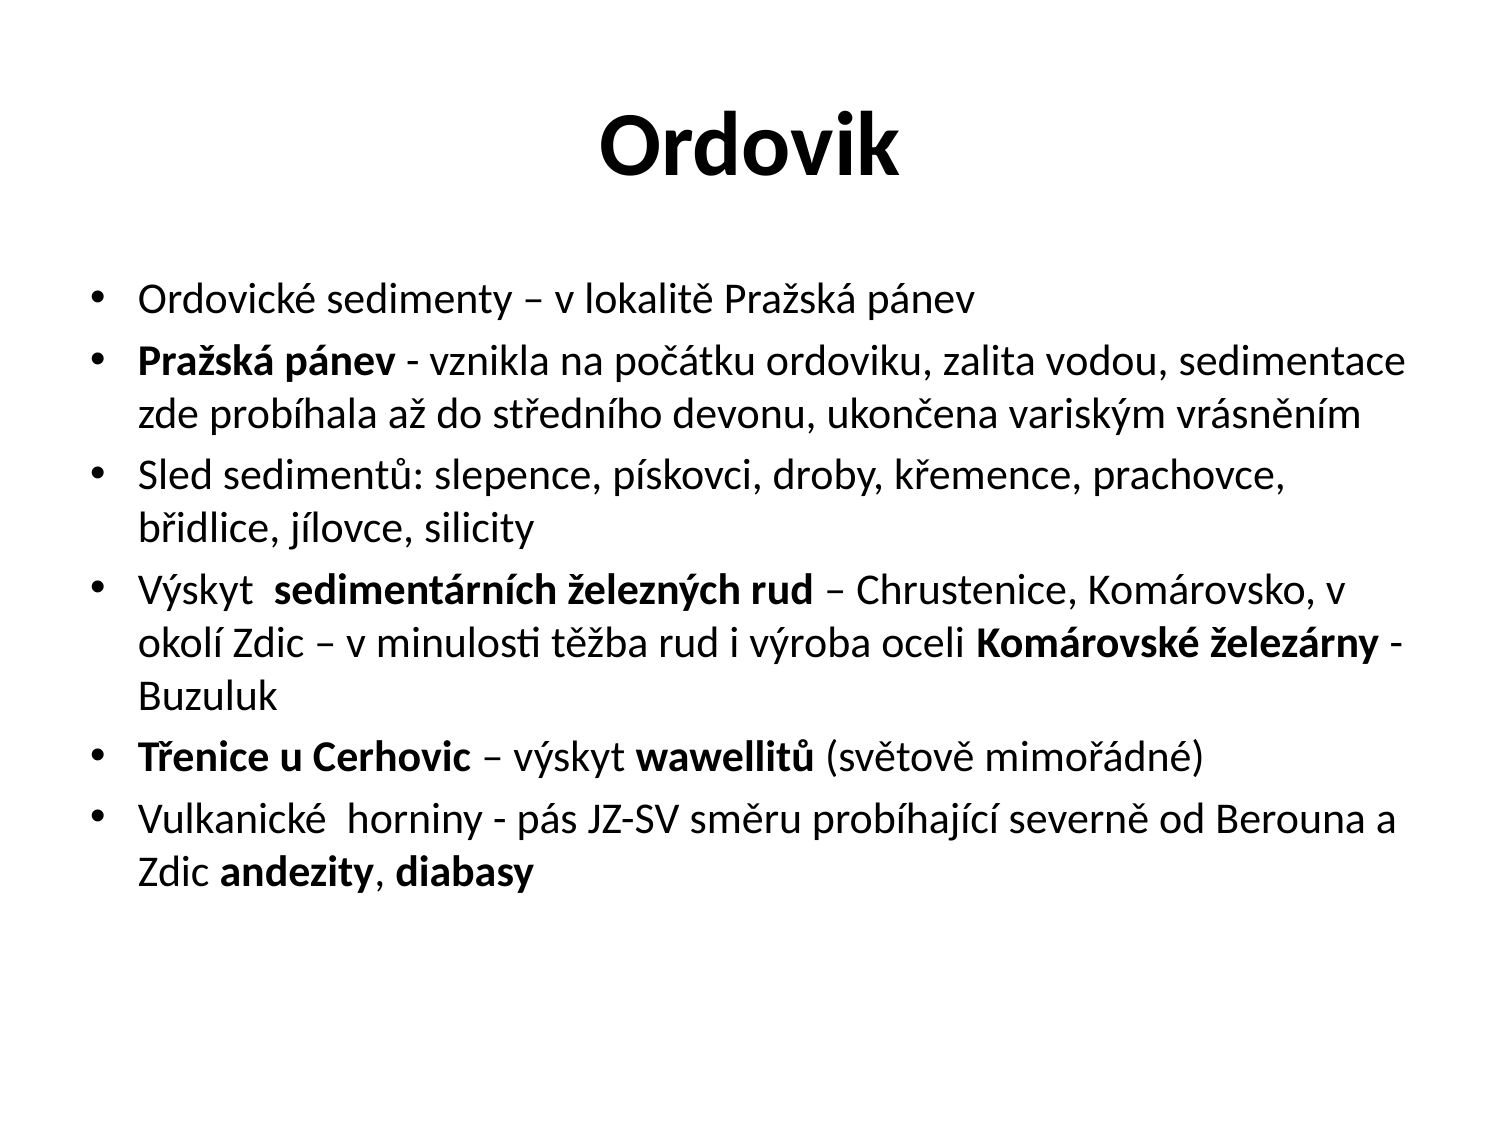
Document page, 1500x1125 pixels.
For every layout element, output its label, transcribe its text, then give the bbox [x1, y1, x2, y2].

list Ordovické sedimenty – v lokalitě Pražská pánev Pražská pánev - vznikla na počátku ordoviku, zalita vodou, sedimentace zde probíhala až do středního devonu, ukončena variským vrásněním Sled sedimentů: slepence, pískovci, droby, křemence, prachovce, břidlice, jílovce, silicity Výskyt sedimentárních železných rud – Chrustenice, Komárovsko, v okolí Zdic – v minulosti těžba rud i výroba oceli Komárovské železárny - Buzuluk Třenice u Cerhovic – výskyt wawellitů (světově mimořádné) Vulkanické horniny - pás JZ-SV směru probíhající severně od Berouna a Zdic andezity, diabasy [75, 262, 1425, 1005]
title Ordovik [75, 45, 1425, 233]
